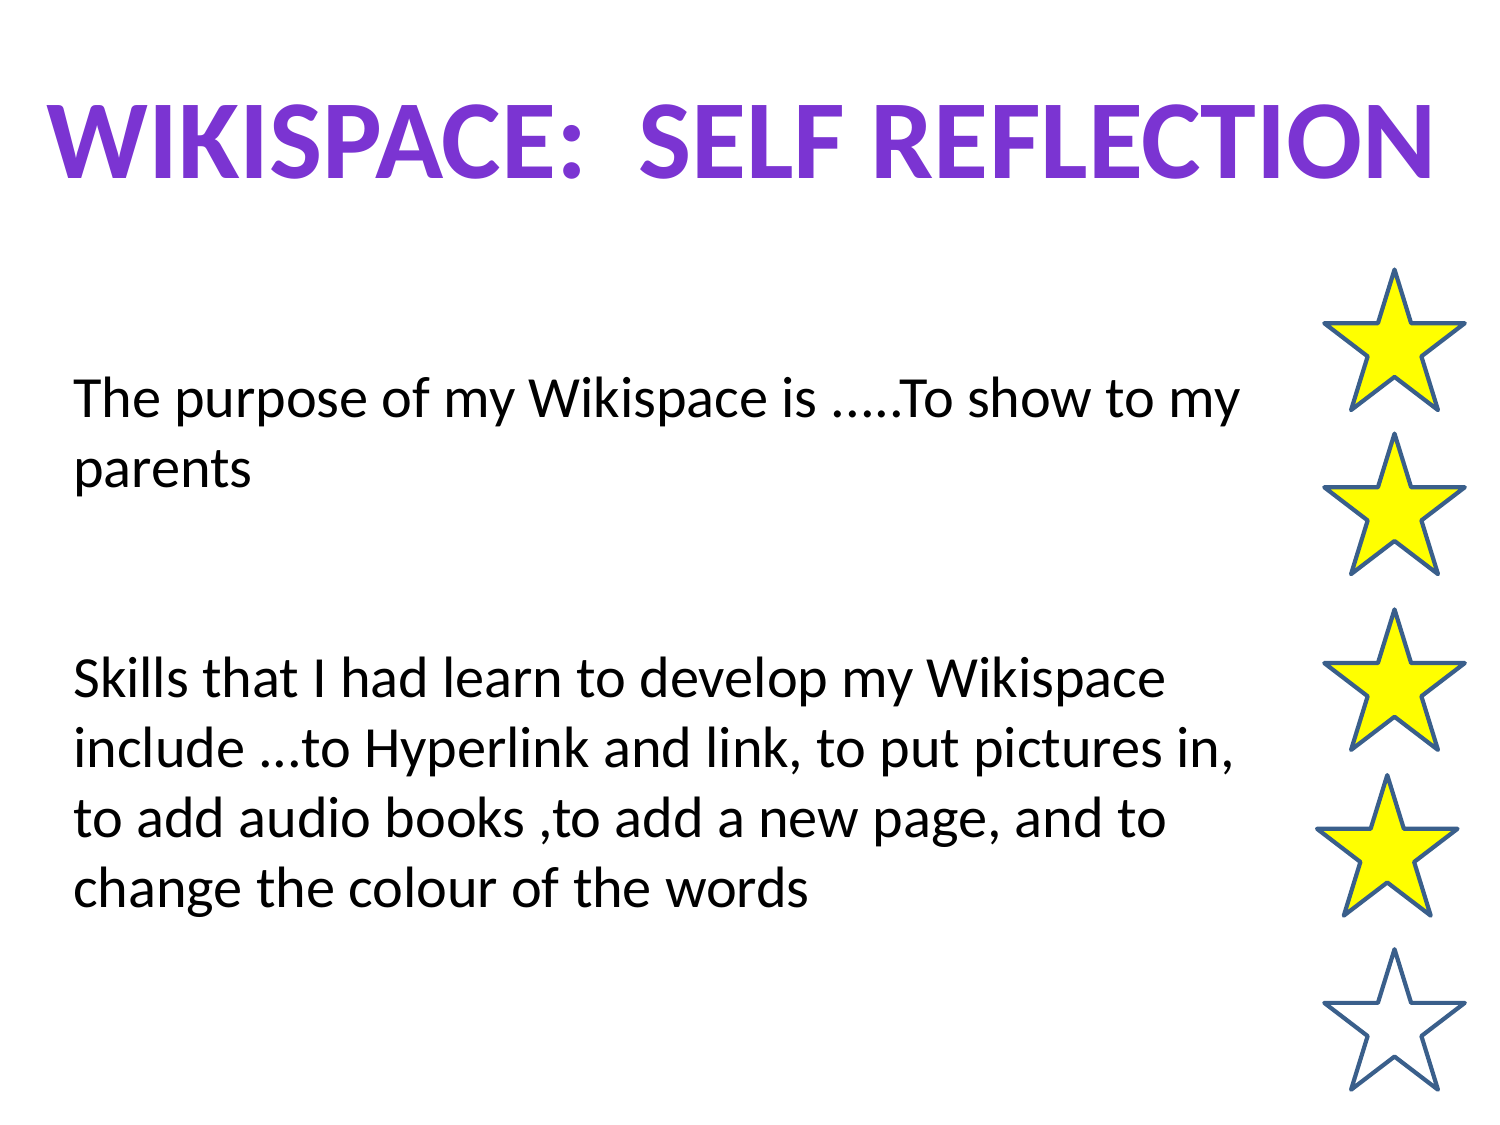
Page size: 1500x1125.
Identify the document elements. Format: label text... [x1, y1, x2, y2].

text_box Wikispace: self reflection [31, 58, 1454, 209]
text_box [1322, 607, 1467, 752]
text_box [1322, 947, 1467, 1092]
text_box The purpose of my Wikispace is .....To show to my parents Skills that I had learn to develop my Wikispace include ...to Hyperlink and link, to put pictures in, to add audio books ,to add a new page, and to change the colour of the words [58, 351, 1278, 1125]
text_box [1315, 773, 1460, 918]
text_box [1322, 431, 1467, 576]
text_box [1322, 267, 1467, 412]
